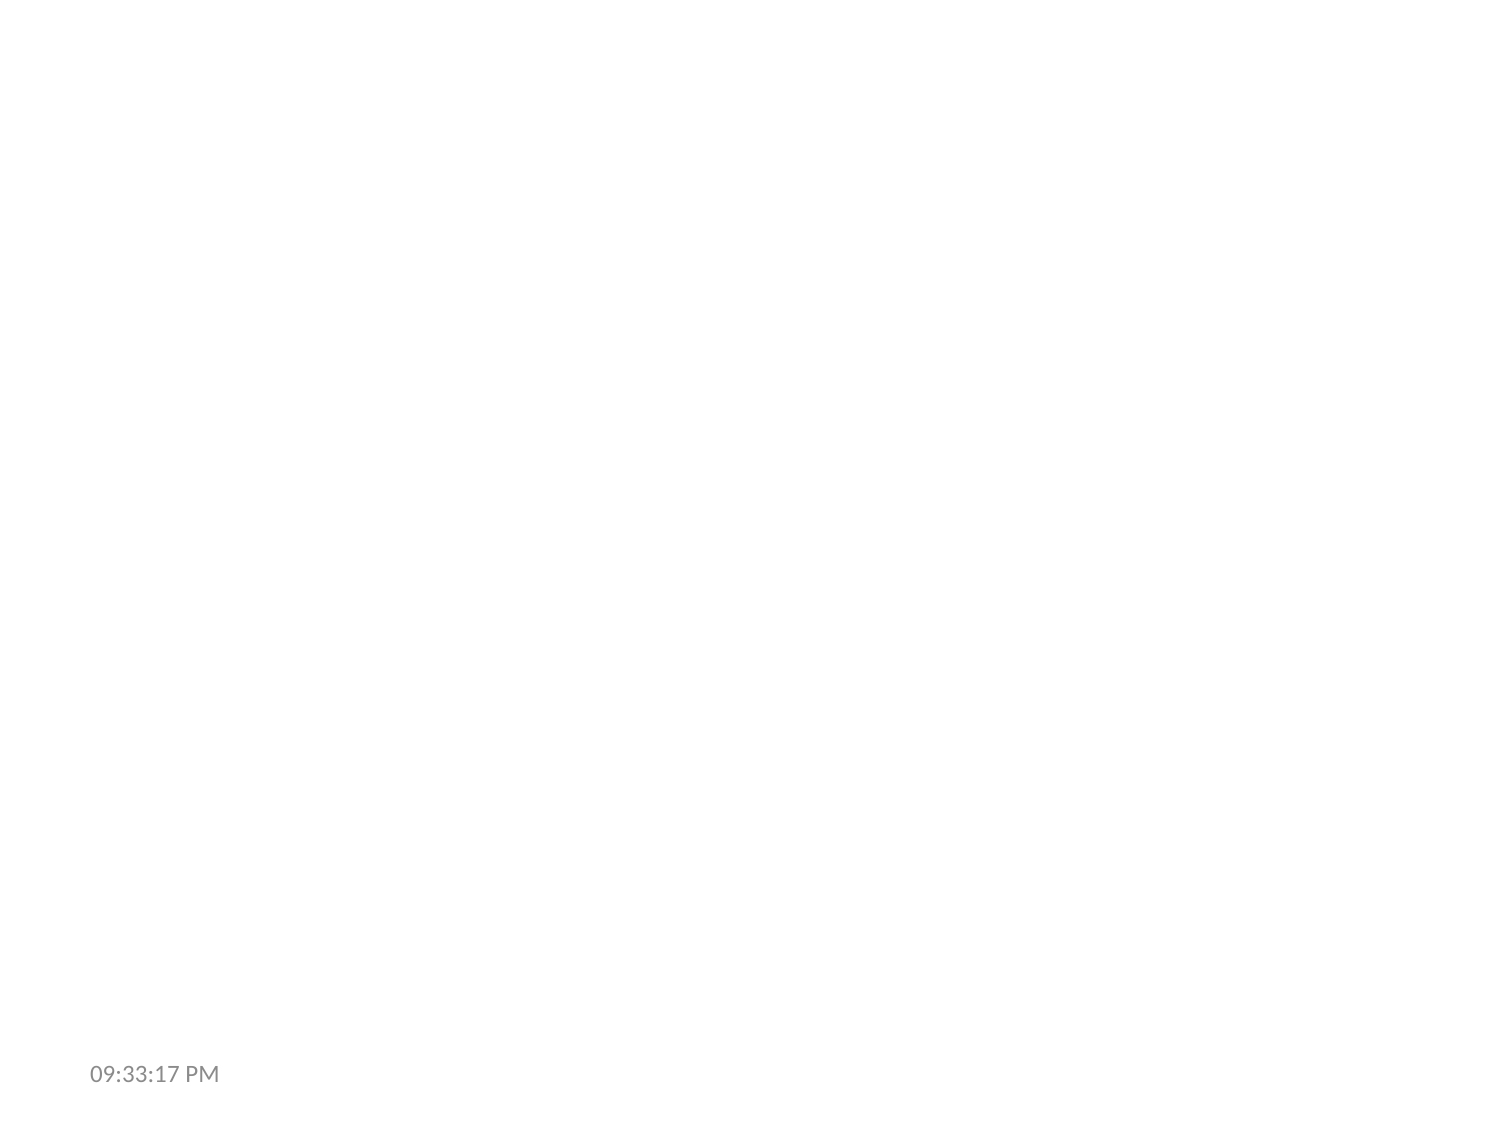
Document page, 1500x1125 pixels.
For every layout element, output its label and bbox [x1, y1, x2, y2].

slide_number [75, 1042, 425, 1103]
